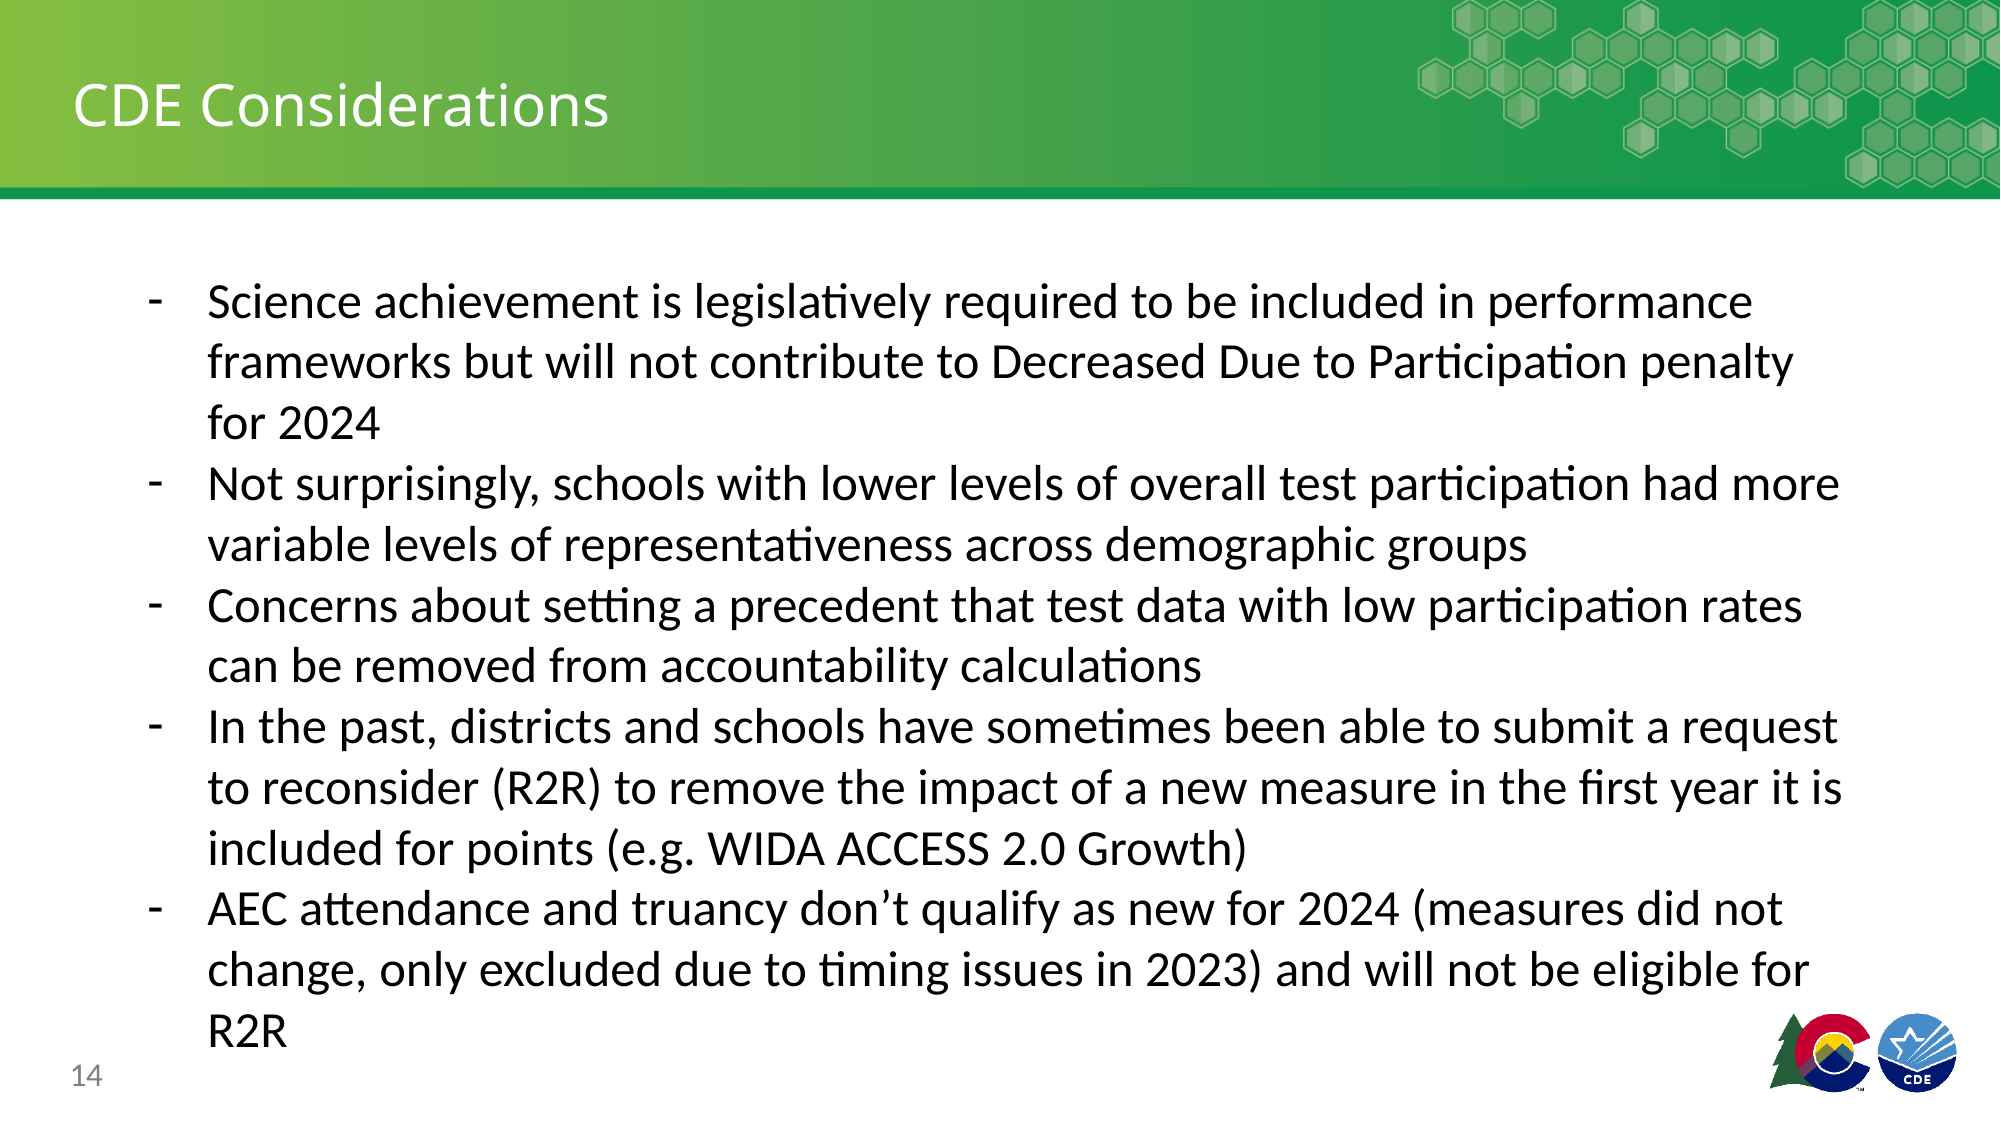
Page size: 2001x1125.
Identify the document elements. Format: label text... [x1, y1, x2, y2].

title CDE Considerations [72, 33, 1396, 182]
picture [0, 0, 2000, 200]
picture [1768, 1012, 1957, 1093]
slide_number 14 [54, 1042, 505, 1103]
list Science achievement is legislatively required to be included in performance frameworks but will not contribute to Decreased Due to Participation penalty for 2024 Not surprisingly, schools with lower levels of overall test participation had more variable levels of representativeness across demographic groups Concerns about setting a precedent that test data with low participation rates can be removed from accountability calculations In the past, districts and schools have sometimes been able to submit a request to reconsider (R2R) to remove the impact of a new measure in the first year it is included for points (e.g. WIDA ACCESS 2.0 Growth) AEC attendance and truancy don’t qualify as new for 2024 (measures did not change, only excluded due to timing issues in 2023) and will not be eligible for R2R [137, 267, 1863, 1061]
